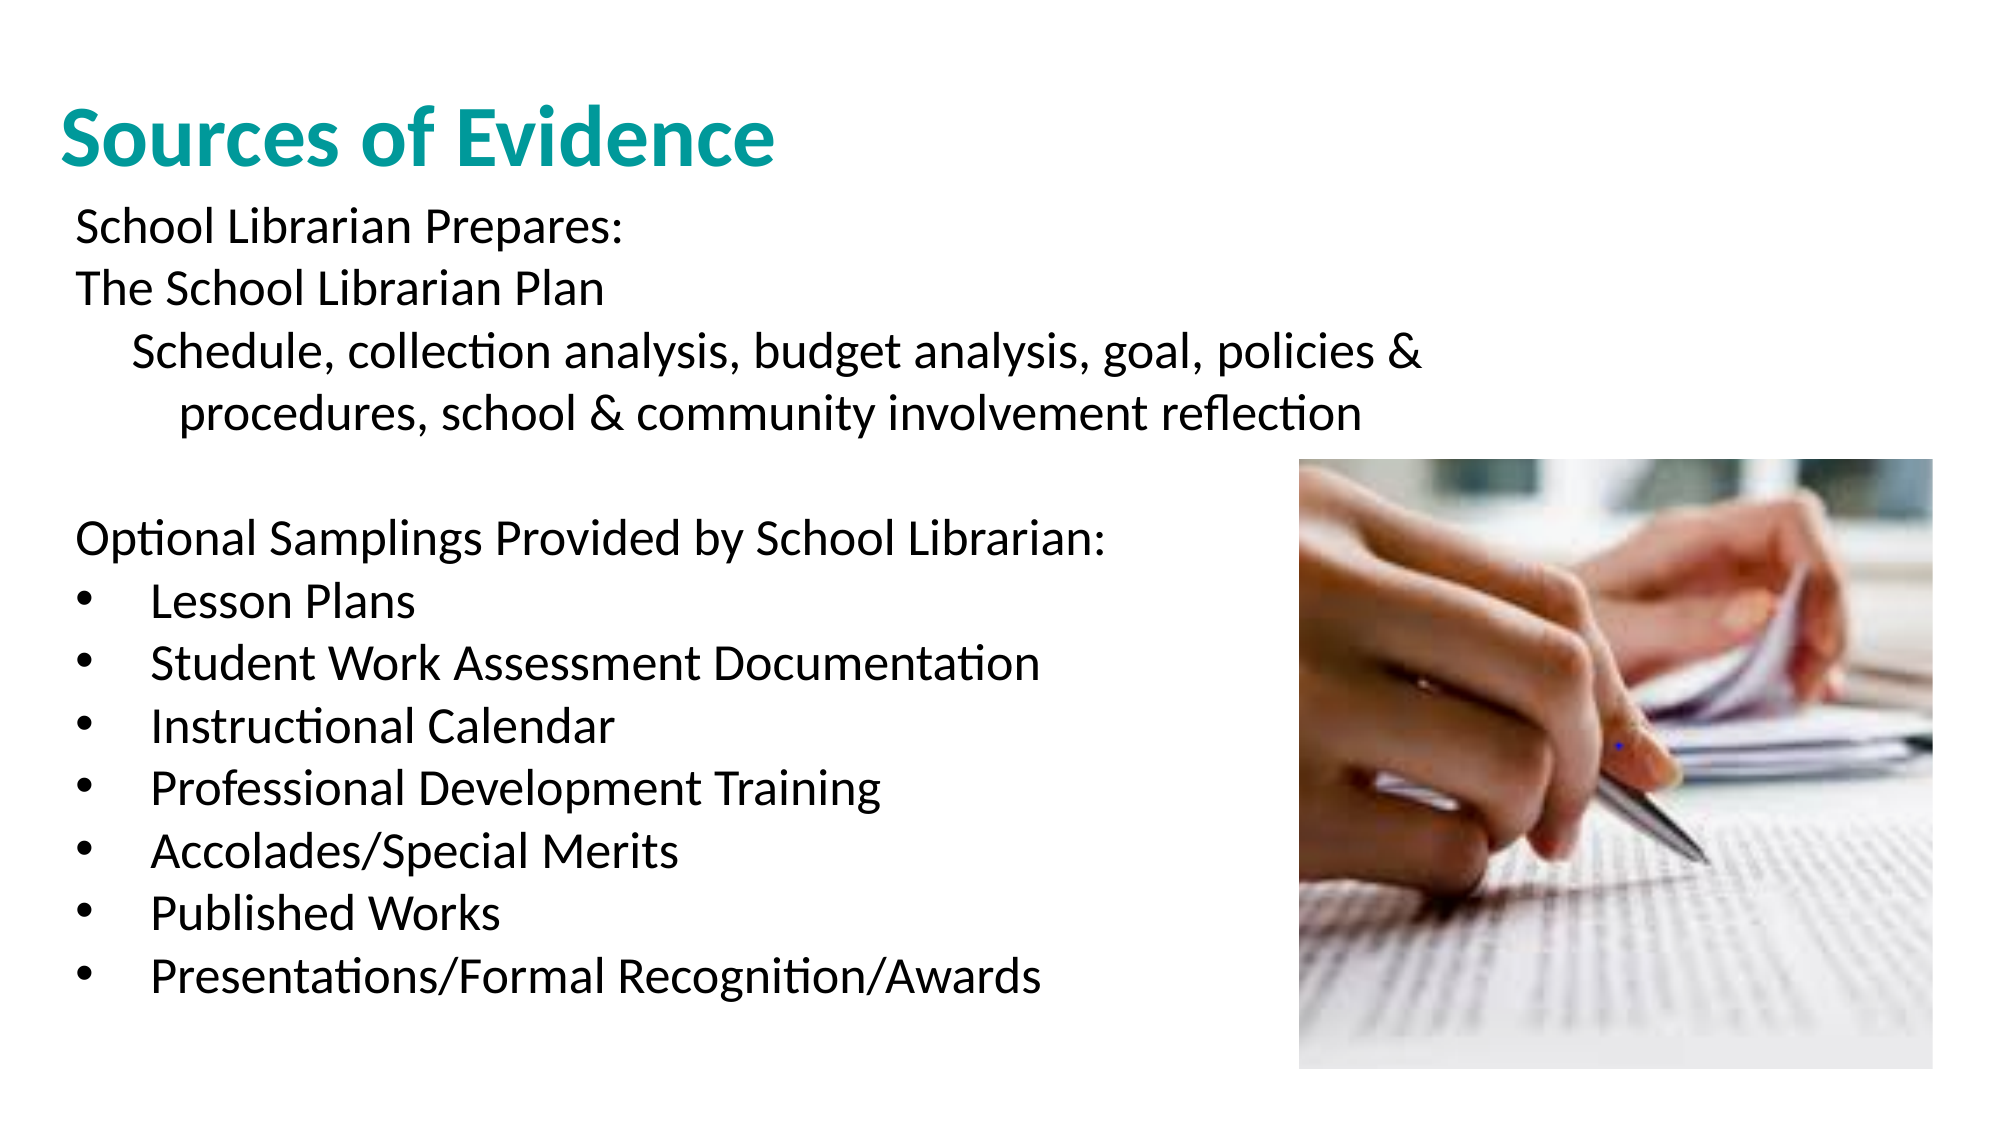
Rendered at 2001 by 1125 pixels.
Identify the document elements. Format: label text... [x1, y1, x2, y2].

text_box School Librarian Prepares: The School Librarian Plan Schedule, collection analysis, budget analysis, goal, policies & procedures, school & community involvement reflection Optional Samplings Provided by School Librarian: Lesson Plans Student Work Assessment Documentation Instructional Calendar Professional Development Training Accolades/Special Merits Published Works Presentations/Formal Recognition/Awards [60, 183, 1478, 1011]
picture [1299, 459, 1933, 1069]
title Sources of Evidence [60, 58, 1300, 183]
